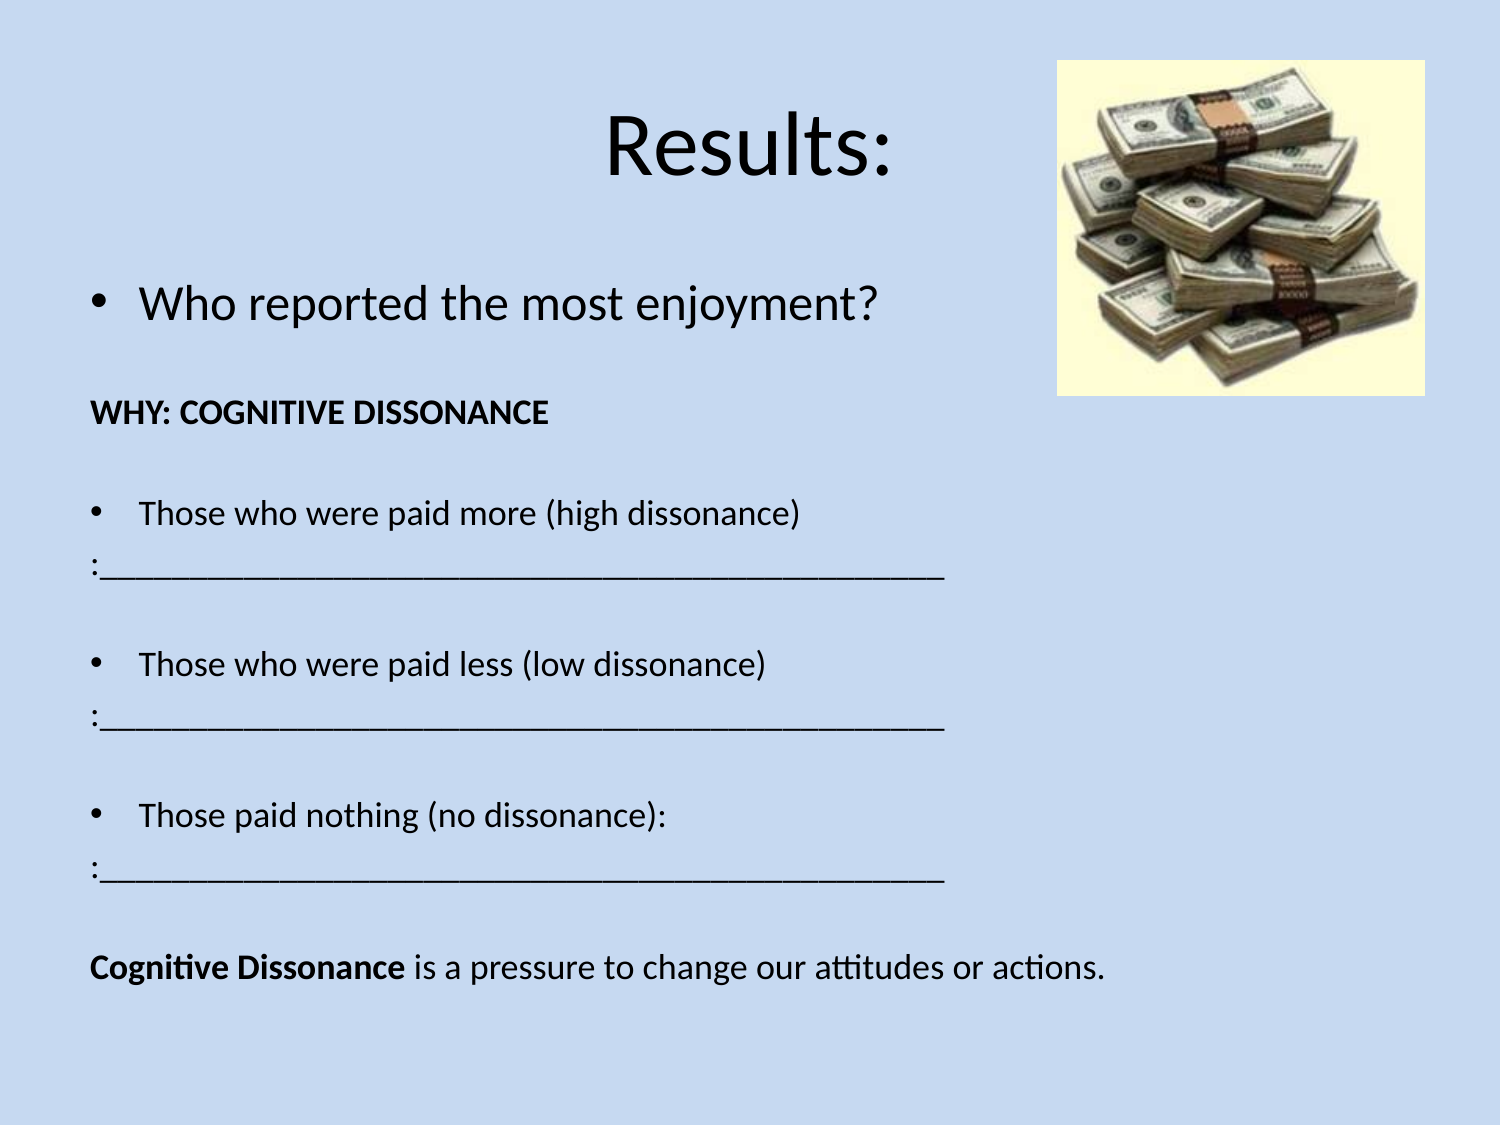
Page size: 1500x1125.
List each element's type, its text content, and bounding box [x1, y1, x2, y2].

picture [1056, 60, 1425, 396]
title Results: [74, 44, 1426, 233]
list Who reported the most enjoyment? WHY: COGNITIVE DISSONANCE Those who were paid more (high dissonance) :_______________________________________________ Those who were paid less (low dissonance) :_______________________________________________ Those paid nothing (no dissonance): :_______________________________________________ Cognitive Dissonance is a pressure to change our attitudes or actions. [74, 262, 1426, 1006]
